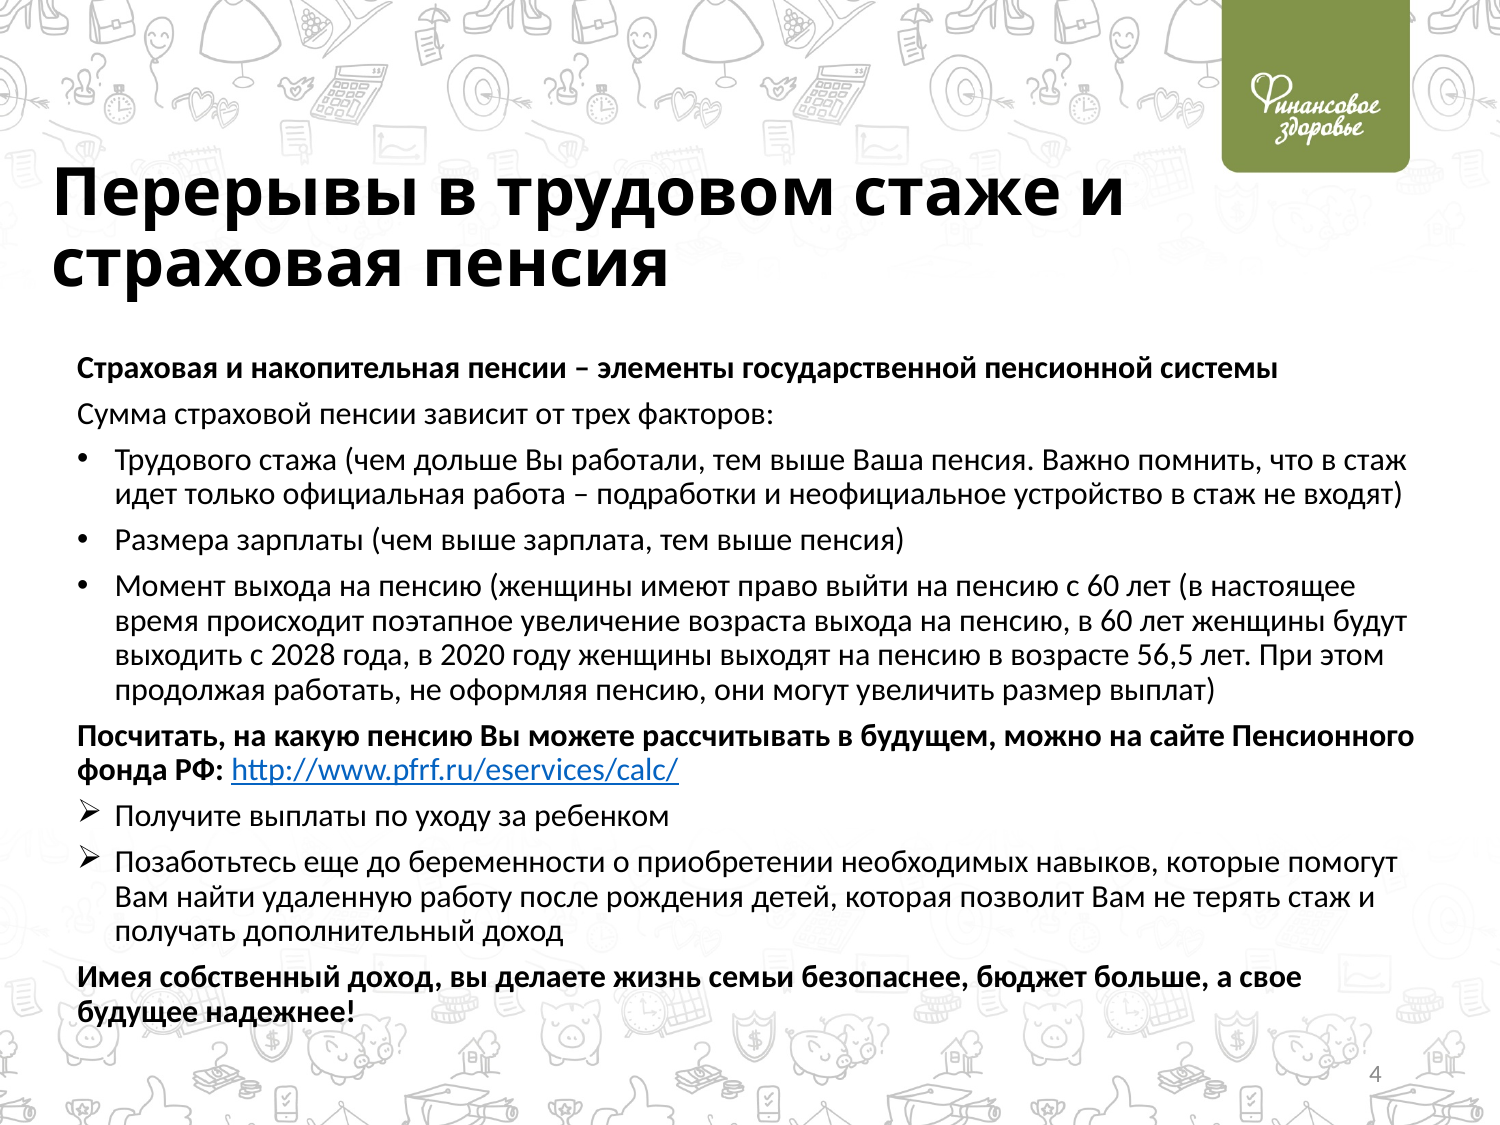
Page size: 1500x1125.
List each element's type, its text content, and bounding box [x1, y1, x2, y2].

picture [0, 0, 1500, 1125]
slide_number 4 [1059, 1042, 1397, 1103]
list Страховая и накопительная пенсии – элементы государственной пенсионной системы Сумма страховой пенсии зависит от трех факторов: Трудового стажа (чем дольше Вы работали, тем выше Ваша пенсия. Важно помнить, что в стаж идет только официальная работа – подработки и неофициальное устройство в стаж не входят) Размера зарплаты (чем выше зарплата, тем выше пенсия) Момент выхода на пенсию (женщины имеют право выйти на пенсию с 60 лет (в настоящее время происходит поэтапное увеличение возраста выхода на пенсию, в 60 лет женщины будут выходить с 2028 года, в 2020 году женщины выходят на пенсию в возрасте 56,5 лет. При этом продолжая работать, не оформляя пенсию, они могут увеличить размер выплат) Посчитать, на какую пенсию Вы можете рассчитывать в будущем, можно на сайте Пенсионного фонда РФ: http://www.pfrf.ru/eservices/calc/ Получите выплаты по уходу за ребенком Позаботьтесь еще до беременности о приобретении необходимых навыков, которые помогут Вам найти удаленную работу после рождения детей, которая позволит Вам не терять стаж и получать дополнительный доход Имея собственный доход, вы делаете жизнь семьи безопаснее, бюджет больше, а свое будущее надежнее! [62, 342, 1438, 1057]
title Перерывы в трудовом стаже и страховая пенсия [36, 177, 1464, 282]
